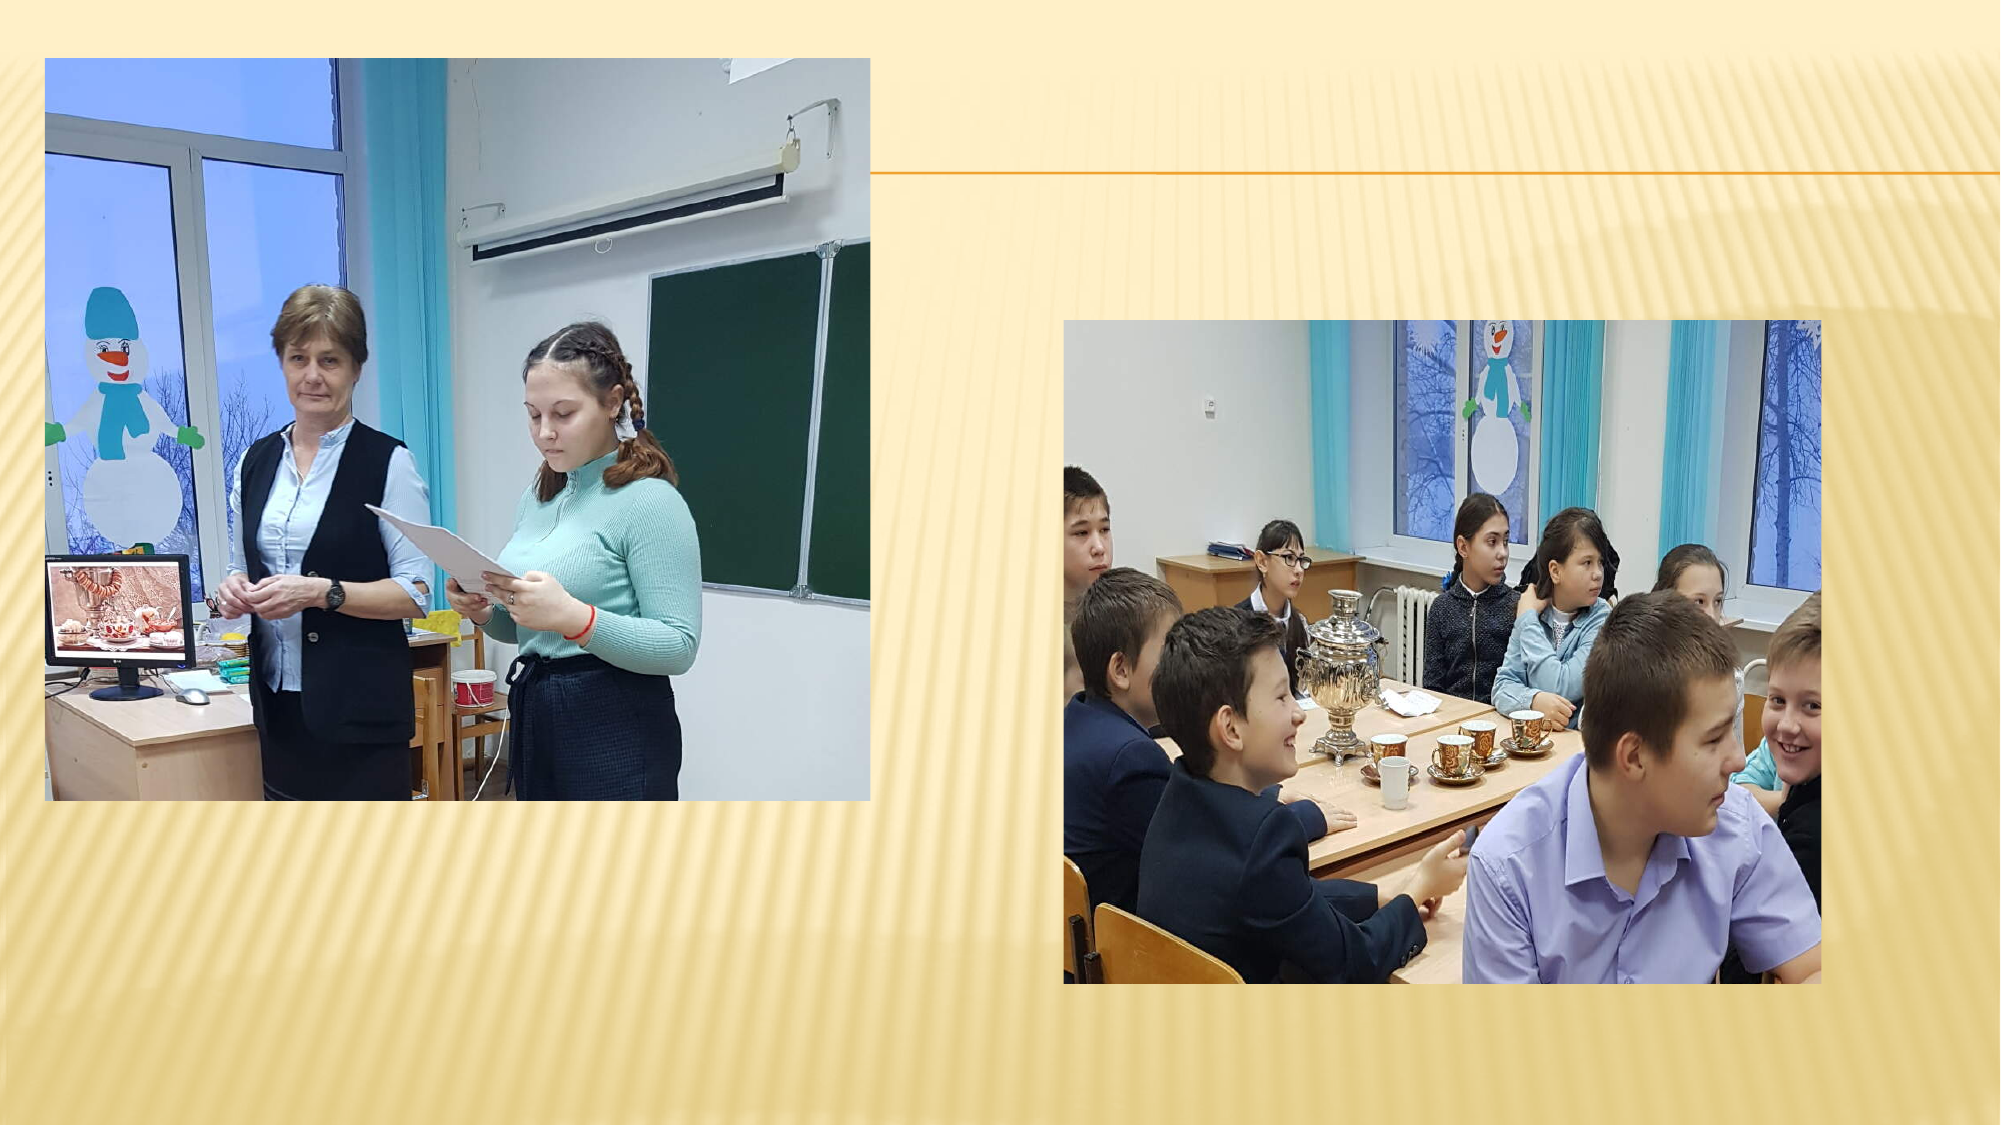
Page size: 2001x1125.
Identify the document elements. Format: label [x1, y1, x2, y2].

list [44, 57, 871, 801]
picture [1063, 319, 1822, 984]
